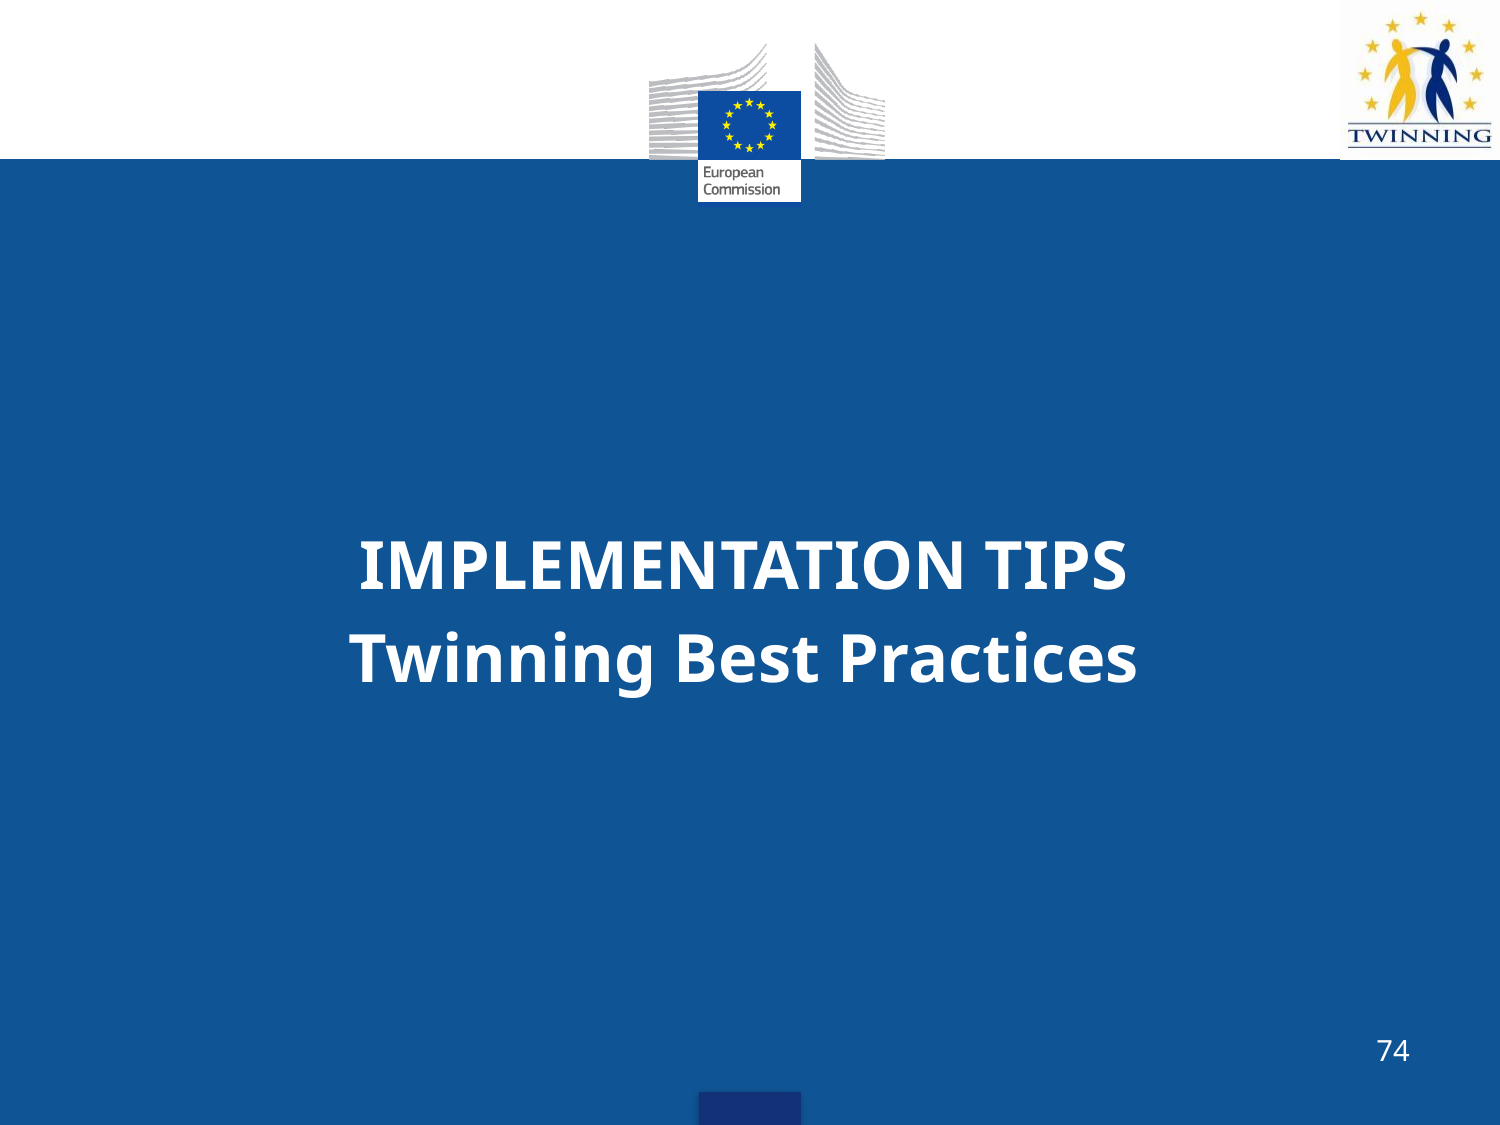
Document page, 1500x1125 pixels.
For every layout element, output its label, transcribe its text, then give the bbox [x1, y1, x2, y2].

slide_number 74 [1074, 1024, 1425, 1103]
subtitle IMPLEMENTATION TIPS Twinning Best Practices [100, 515, 1388, 750]
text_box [1340, 0, 1500, 160]
